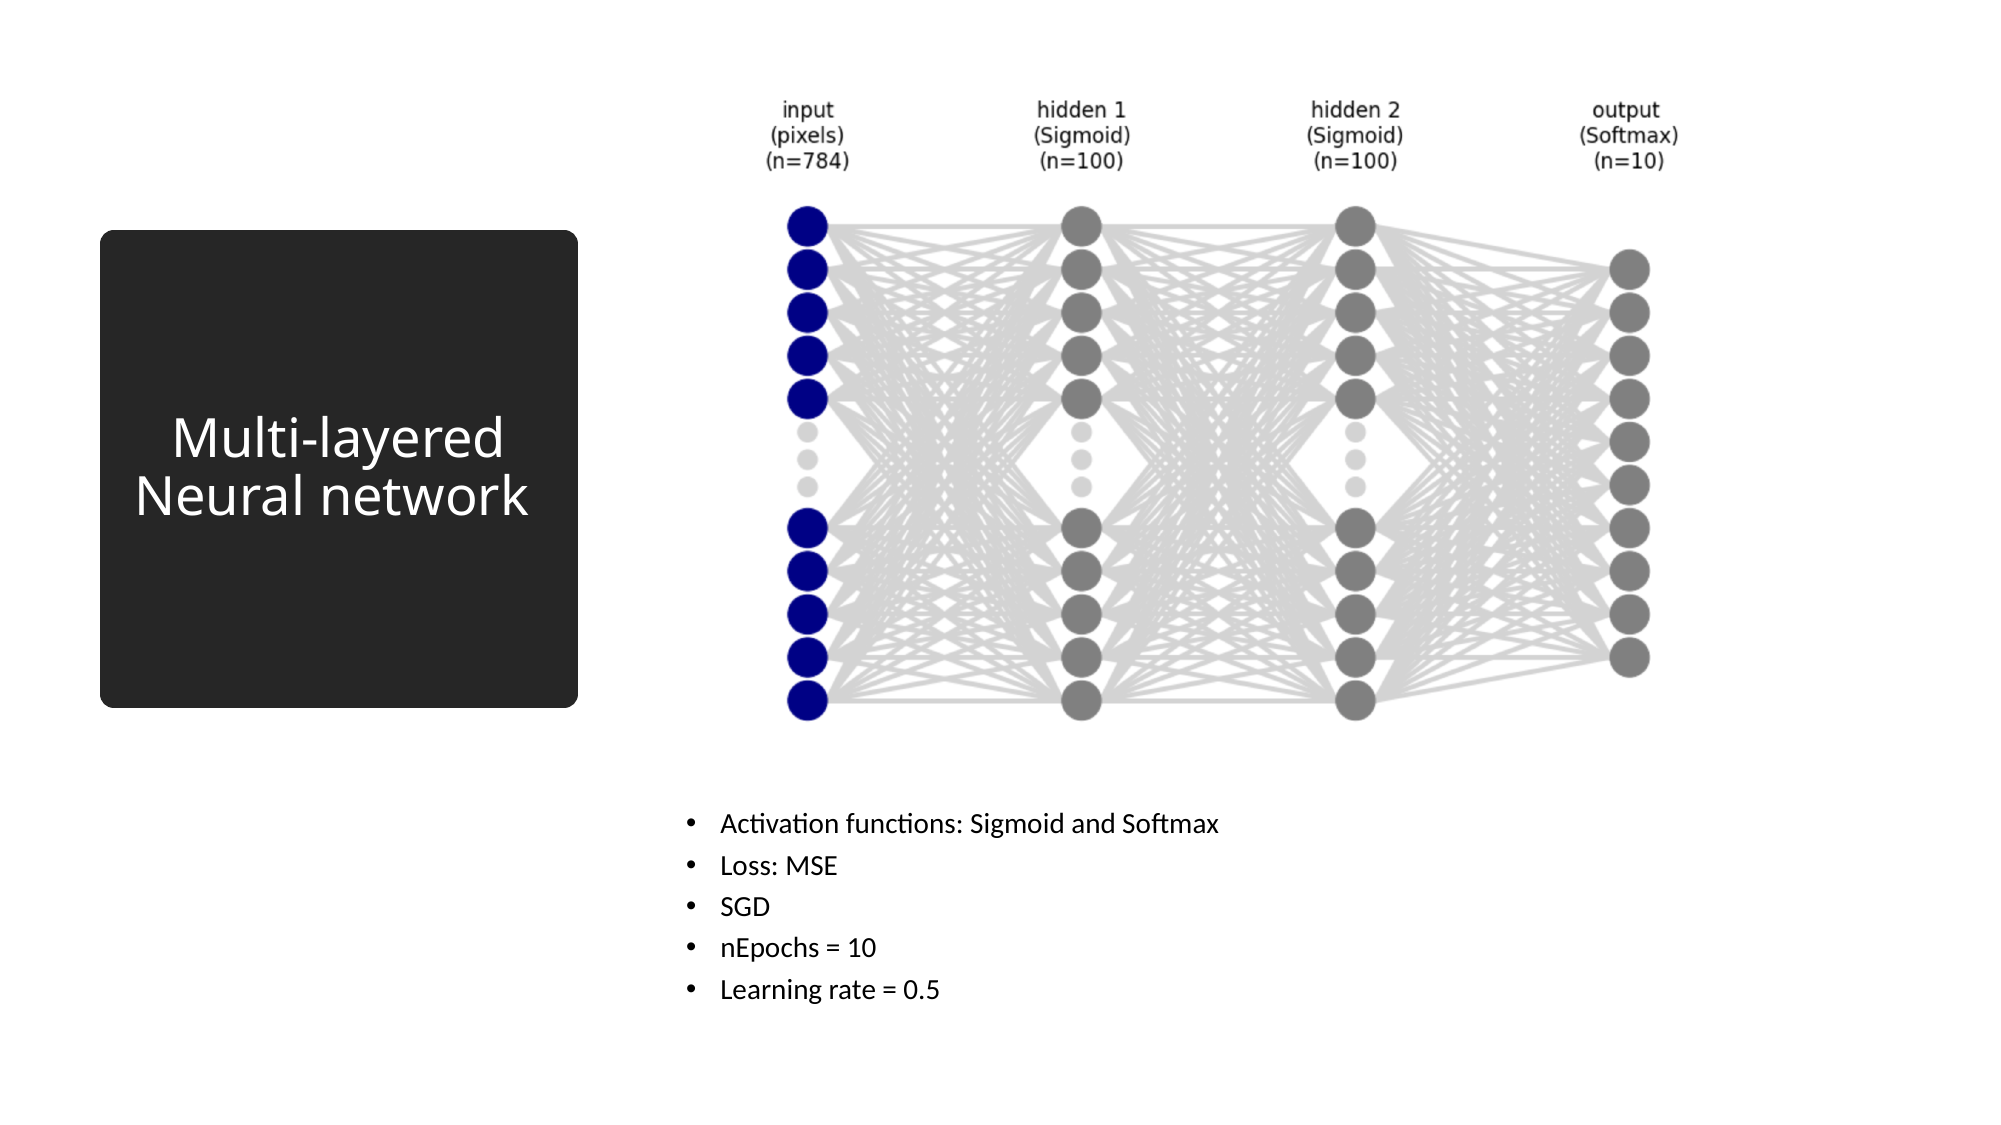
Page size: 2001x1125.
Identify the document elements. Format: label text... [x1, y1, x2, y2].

title Multi-layered Neural network [113, 243, 564, 694]
picture [722, 88, 1703, 736]
text_box Activation functions: Sigmoid and Softmax Loss: MSE SGD nEpochs = 10 Learning rate = 0.5 [662, 801, 1842, 1014]
